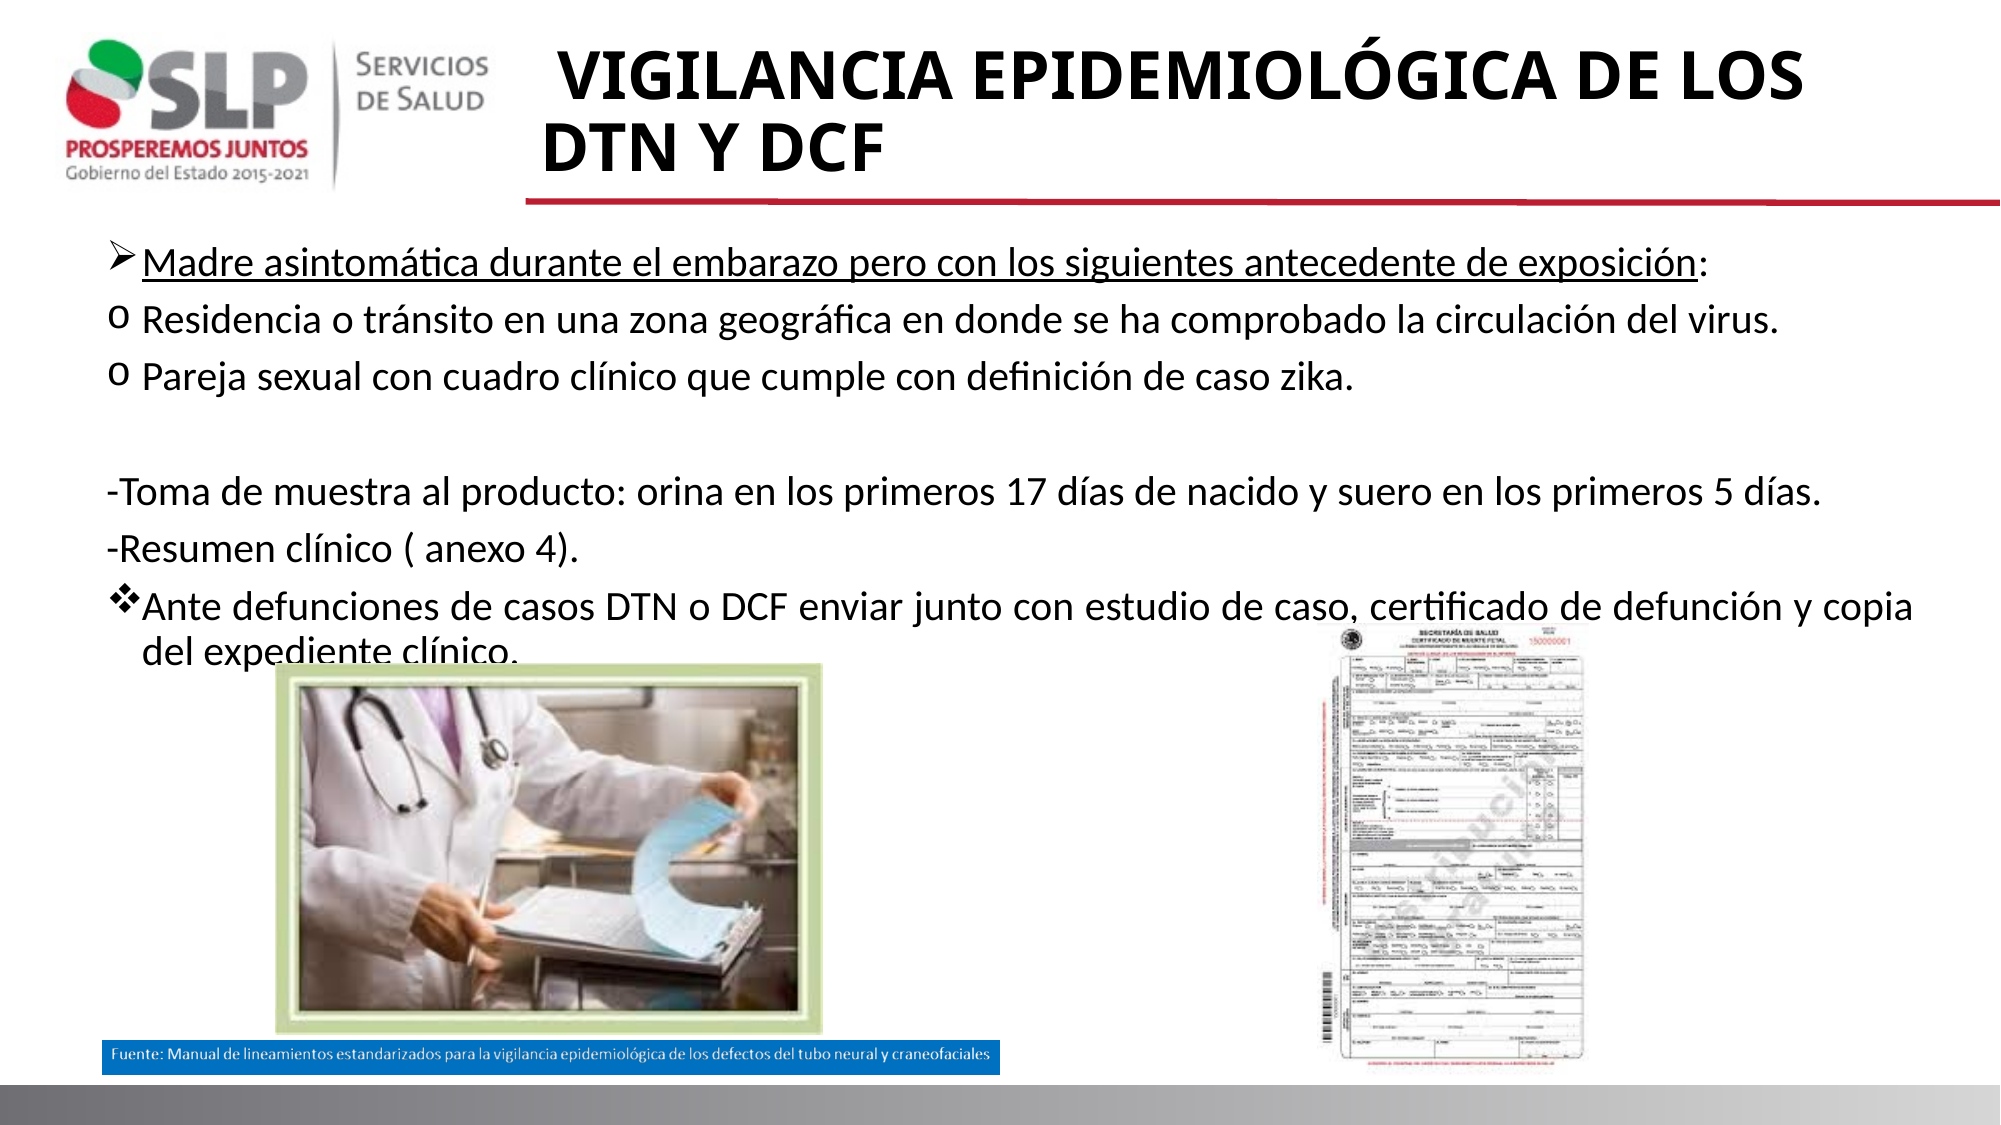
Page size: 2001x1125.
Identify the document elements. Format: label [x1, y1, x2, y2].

picture [101, 1039, 1000, 1076]
picture [275, 663, 823, 1035]
picture [1317, 623, 1589, 1076]
text_box [0, 32, 2000, 1125]
